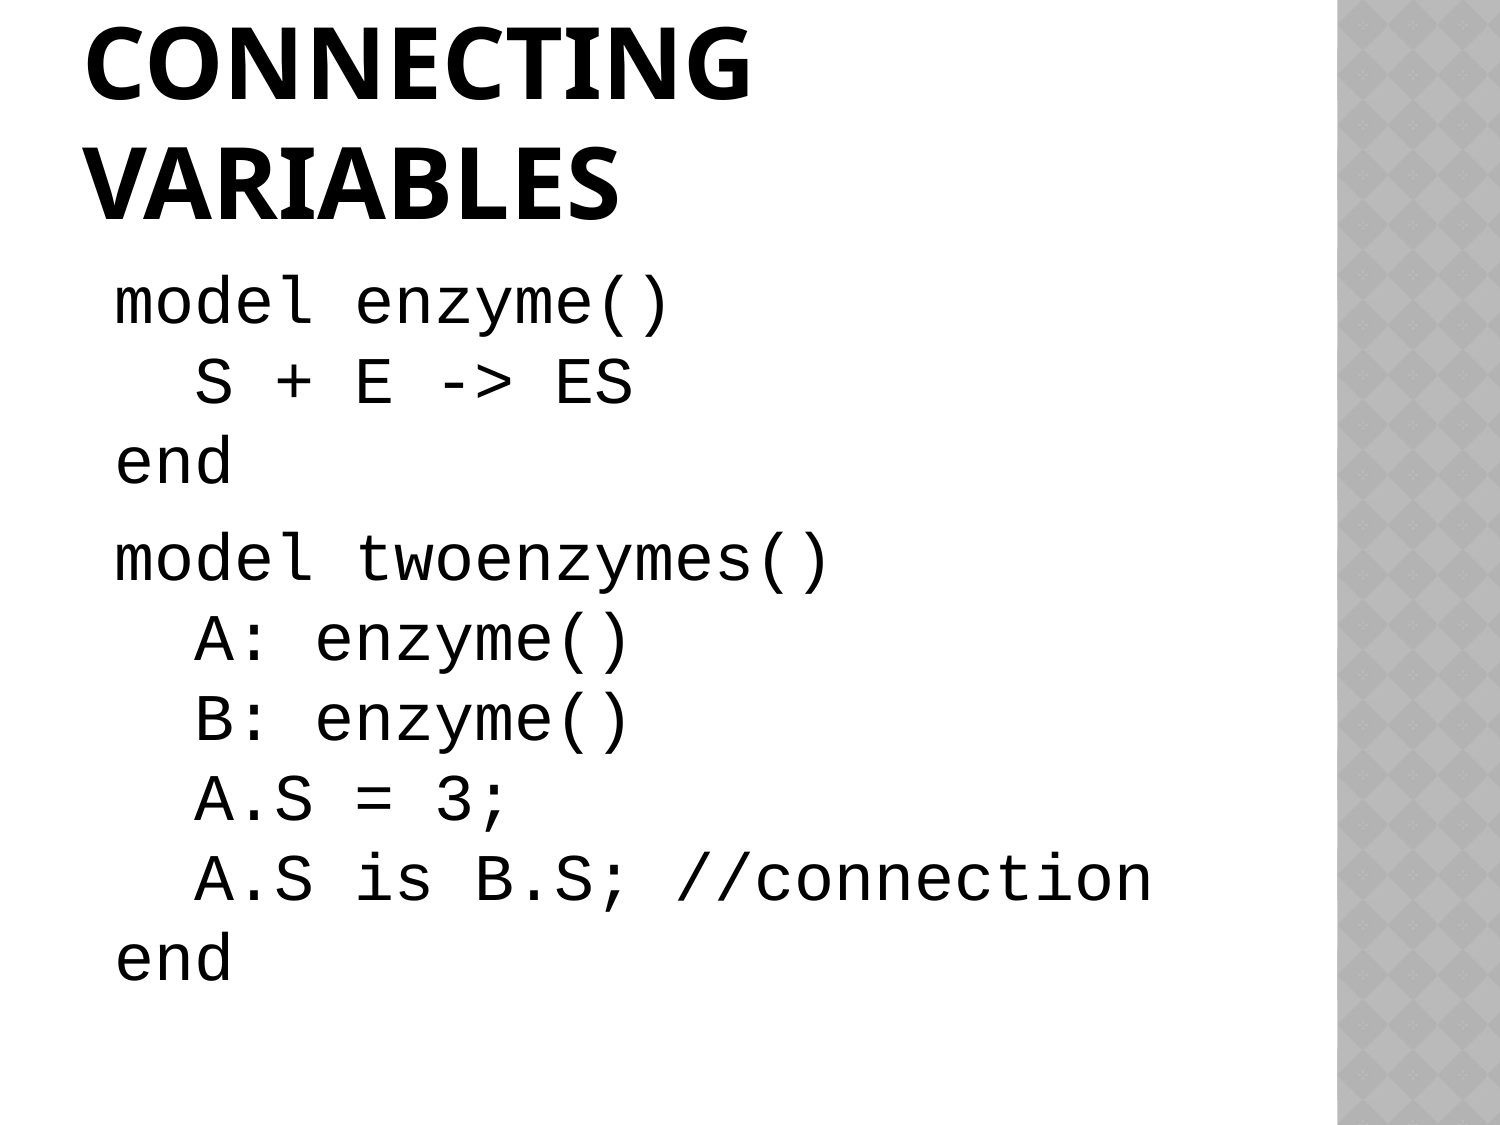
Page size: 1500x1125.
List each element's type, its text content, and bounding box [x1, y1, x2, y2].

text_box model twoenzymes() A: enzyme() B: enzyme() A.S = 3; A.S is B.S; //connection end [99, 506, 1463, 1002]
text_box model enzyme() S + E -> ES end [99, 249, 1463, 504]
title Connecting variables [75, 52, 1263, 240]
